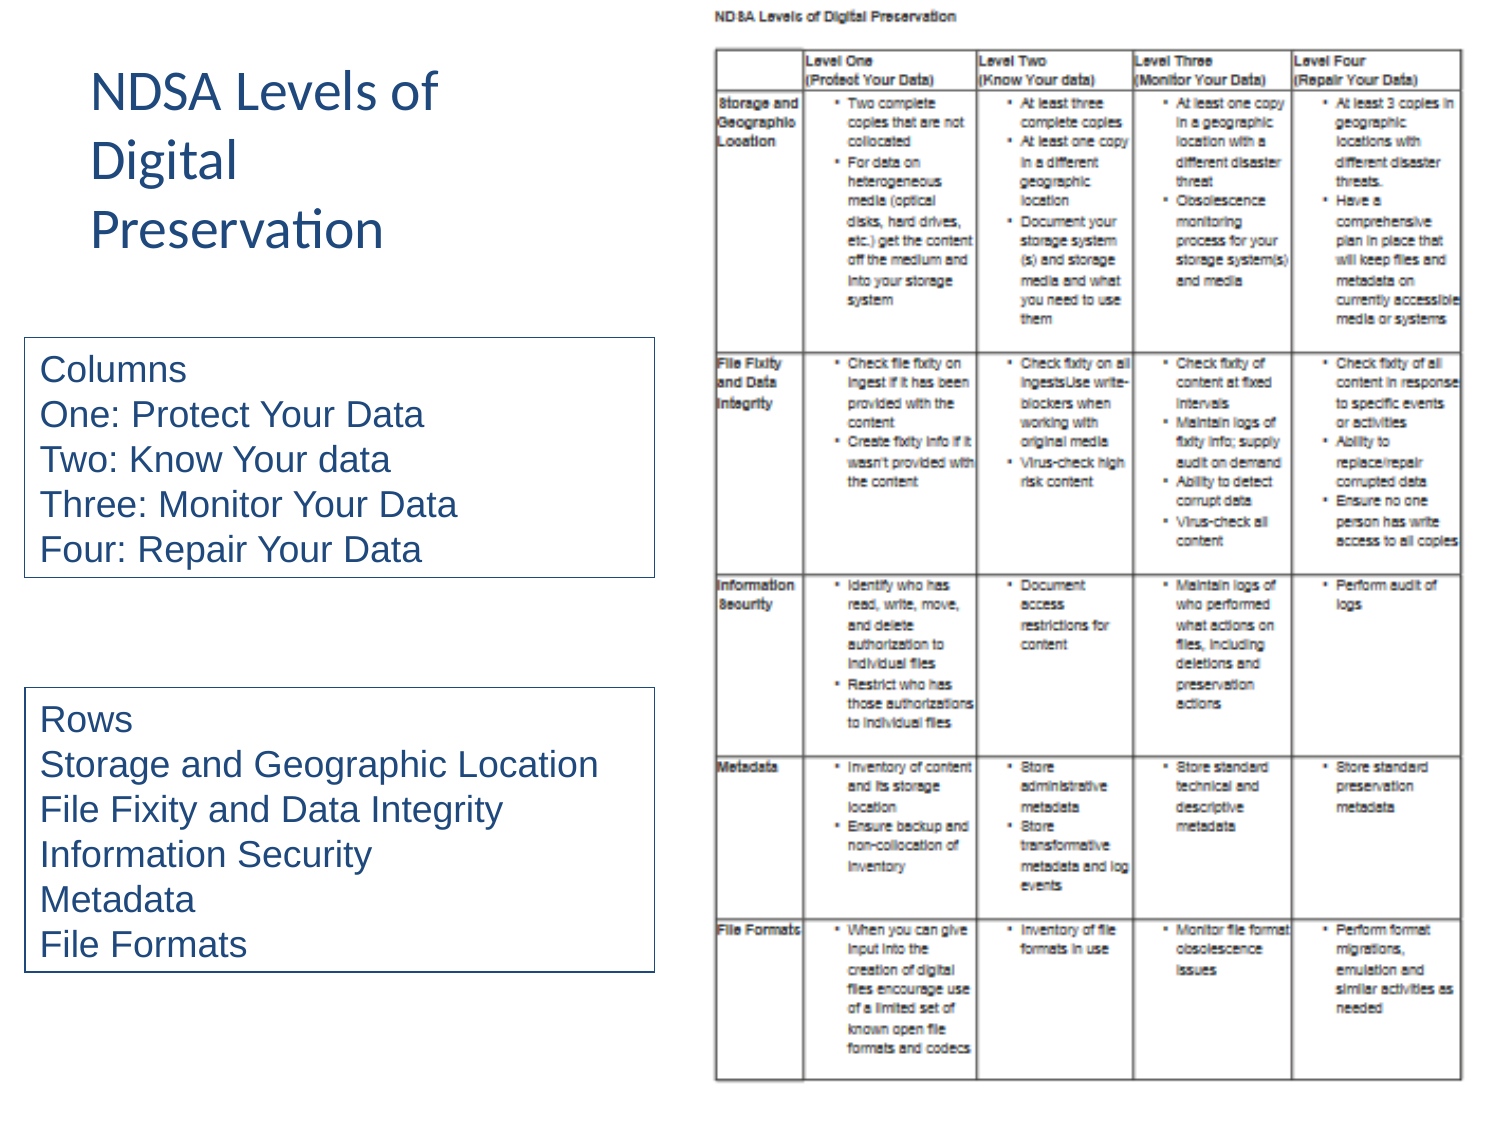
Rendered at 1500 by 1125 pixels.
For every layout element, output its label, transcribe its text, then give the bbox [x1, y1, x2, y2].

picture [699, 0, 1476, 1094]
text_box Columns One: Protect Your Data Two: Know Your data Three: Monitor Your Data Four: Repair Your Data [24, 337, 655, 578]
text_box Rows Storage and Geographic Location File Fixity and Data Integrity Information Security Metadata File Formats [24, 687, 655, 973]
title NDSA Levels of Digital Preservation [75, 45, 694, 338]
